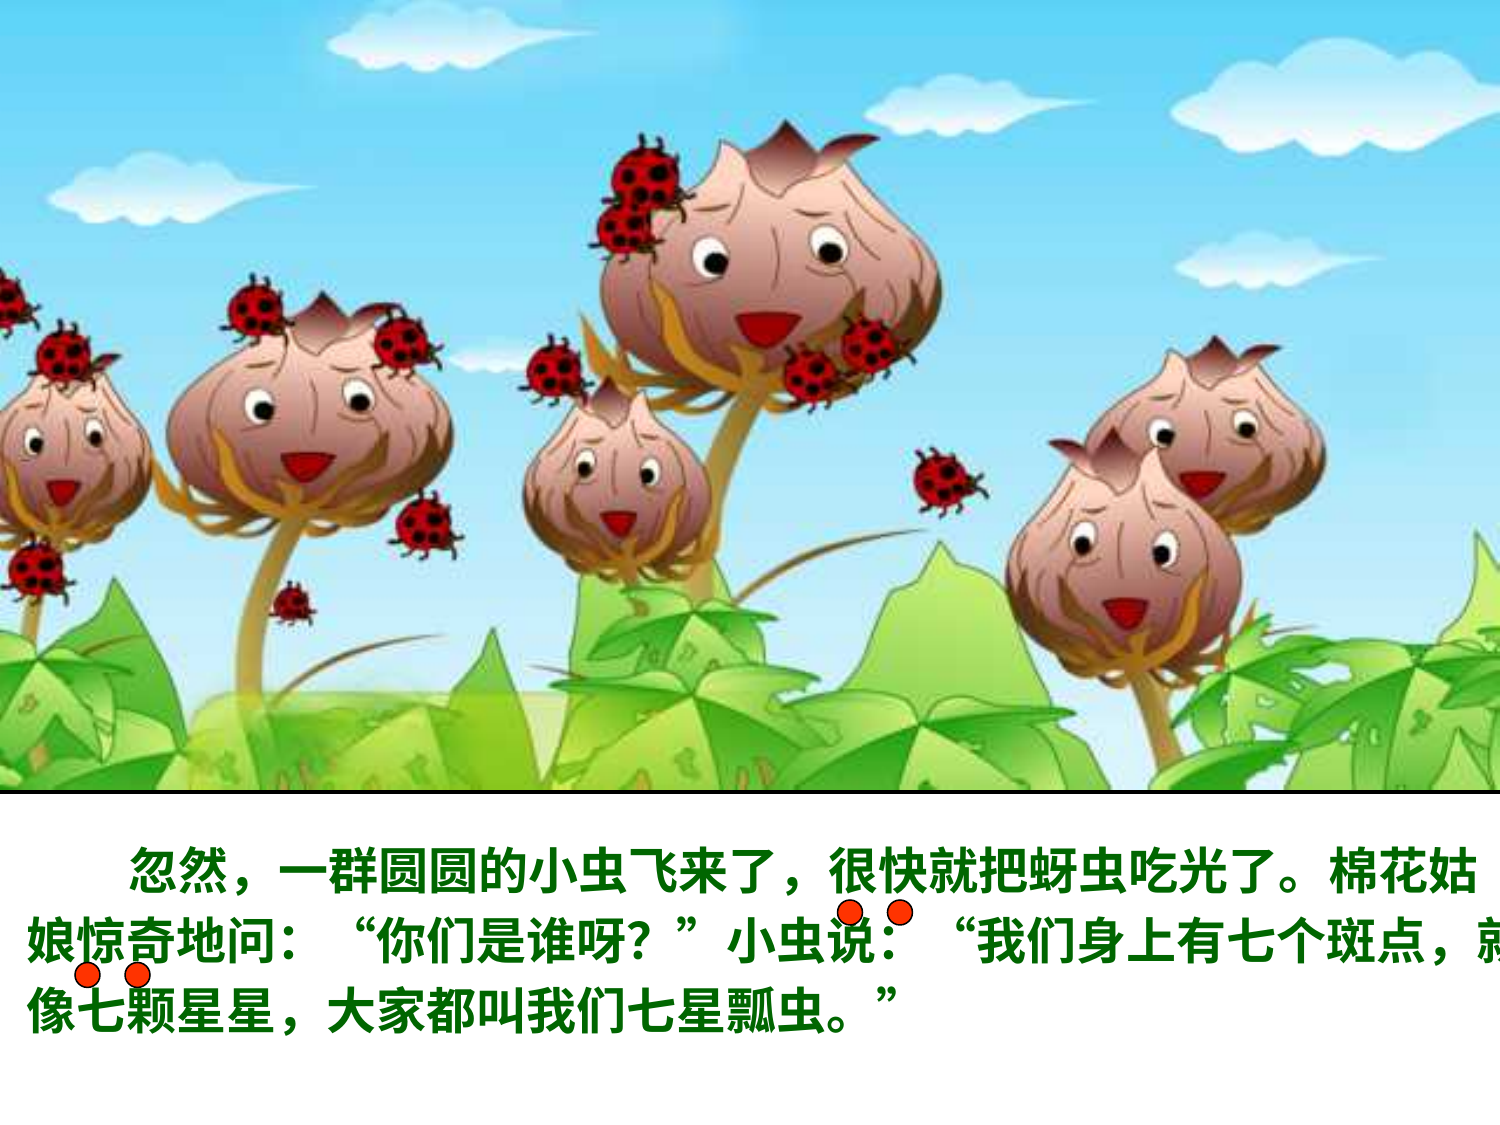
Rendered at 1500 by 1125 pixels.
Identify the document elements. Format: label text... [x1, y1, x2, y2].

picture [0, 0, 1500, 790]
text_box [125, 962, 151, 988]
text_box [75, 962, 100, 988]
text_box [887, 900, 913, 925]
text_box [837, 900, 863, 925]
text_box 忽然，一群圆圆的小虫飞来了，很快就把蚜虫吃光了。棉花姑 娘惊奇地问：“你们是谁呀？”小虫说：“我们身上有七个斑点，就 像七颗星星，大家都叫我们七星瓢虫。” [11, 831, 1500, 1107]
